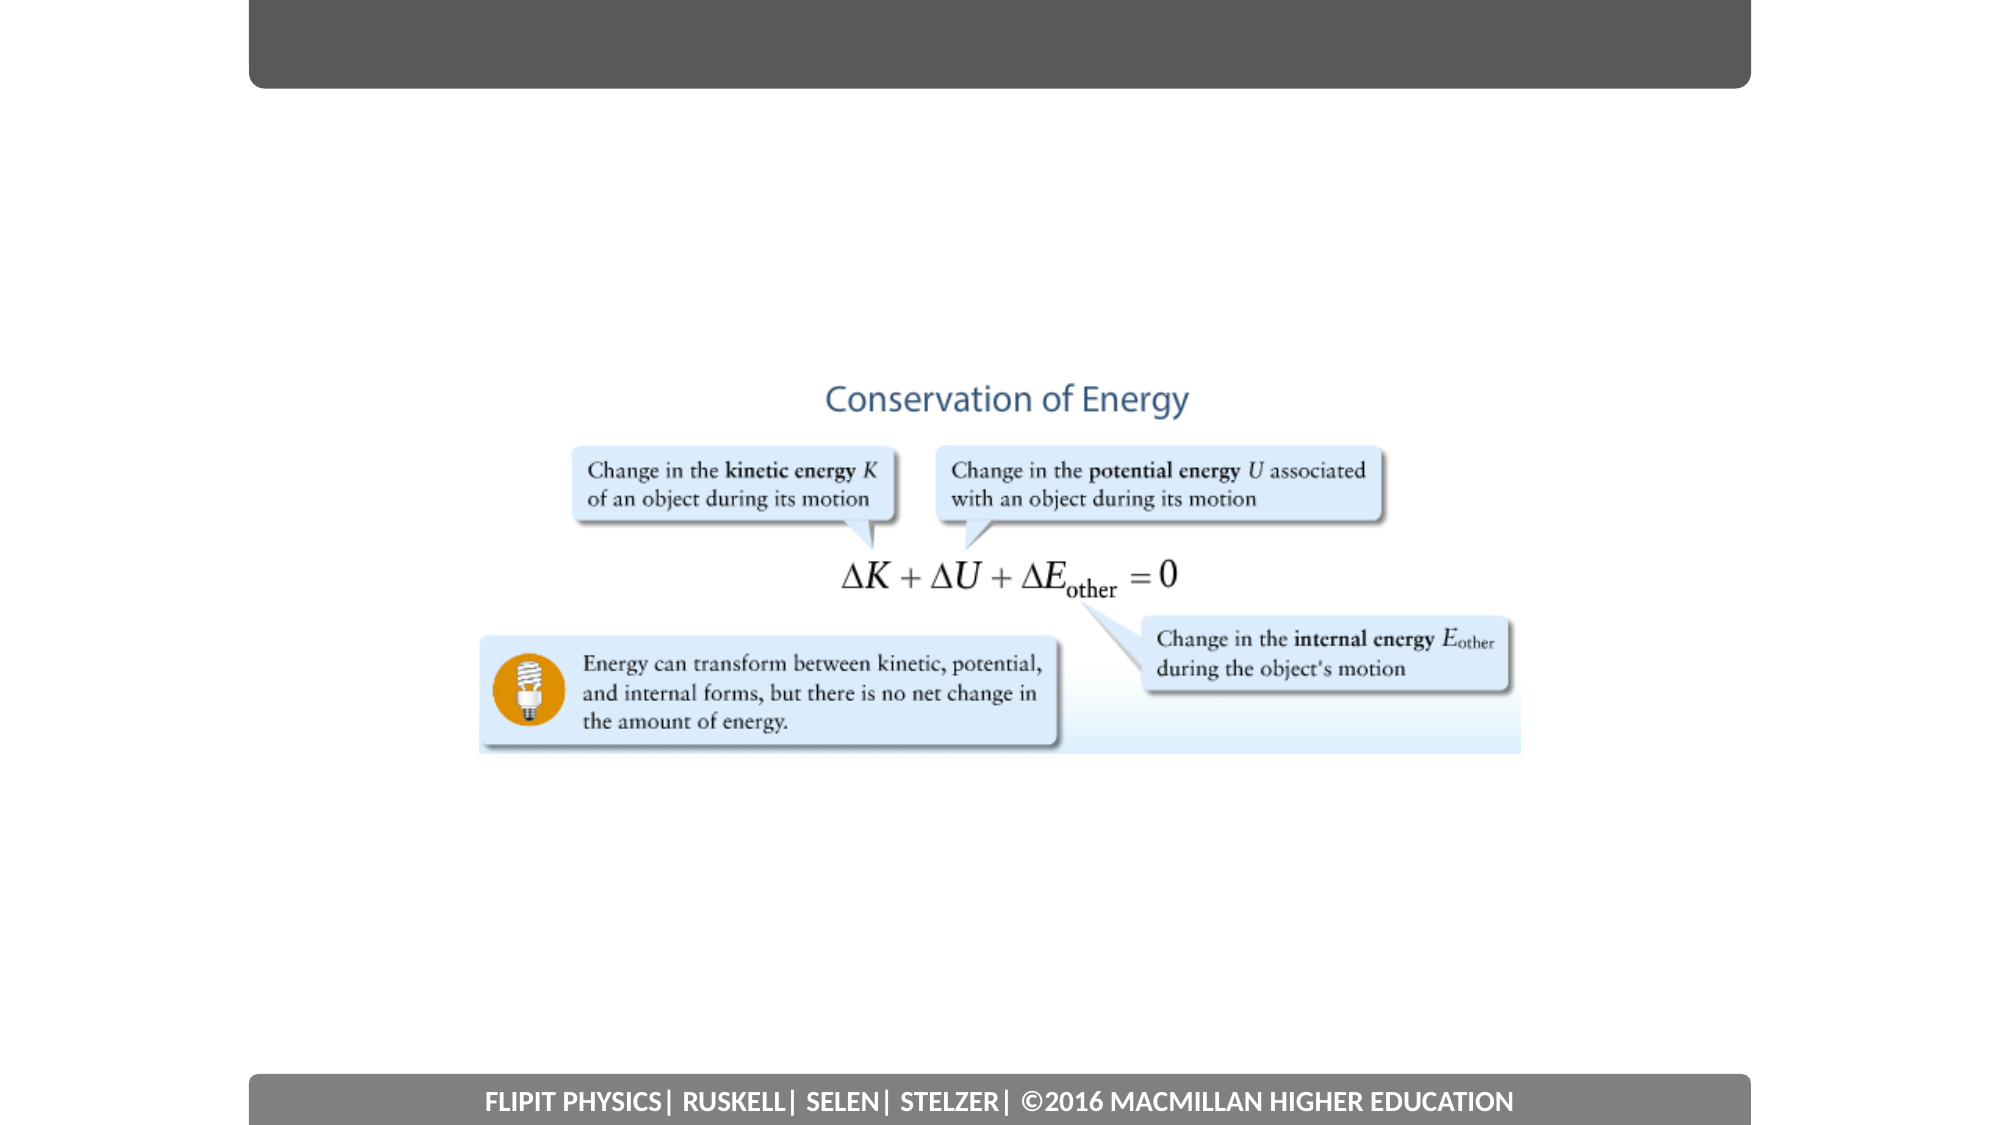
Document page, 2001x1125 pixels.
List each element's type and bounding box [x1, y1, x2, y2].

picture [479, 371, 1521, 754]
text_box [249, 1074, 1750, 1125]
text_box [248, 0, 1752, 89]
